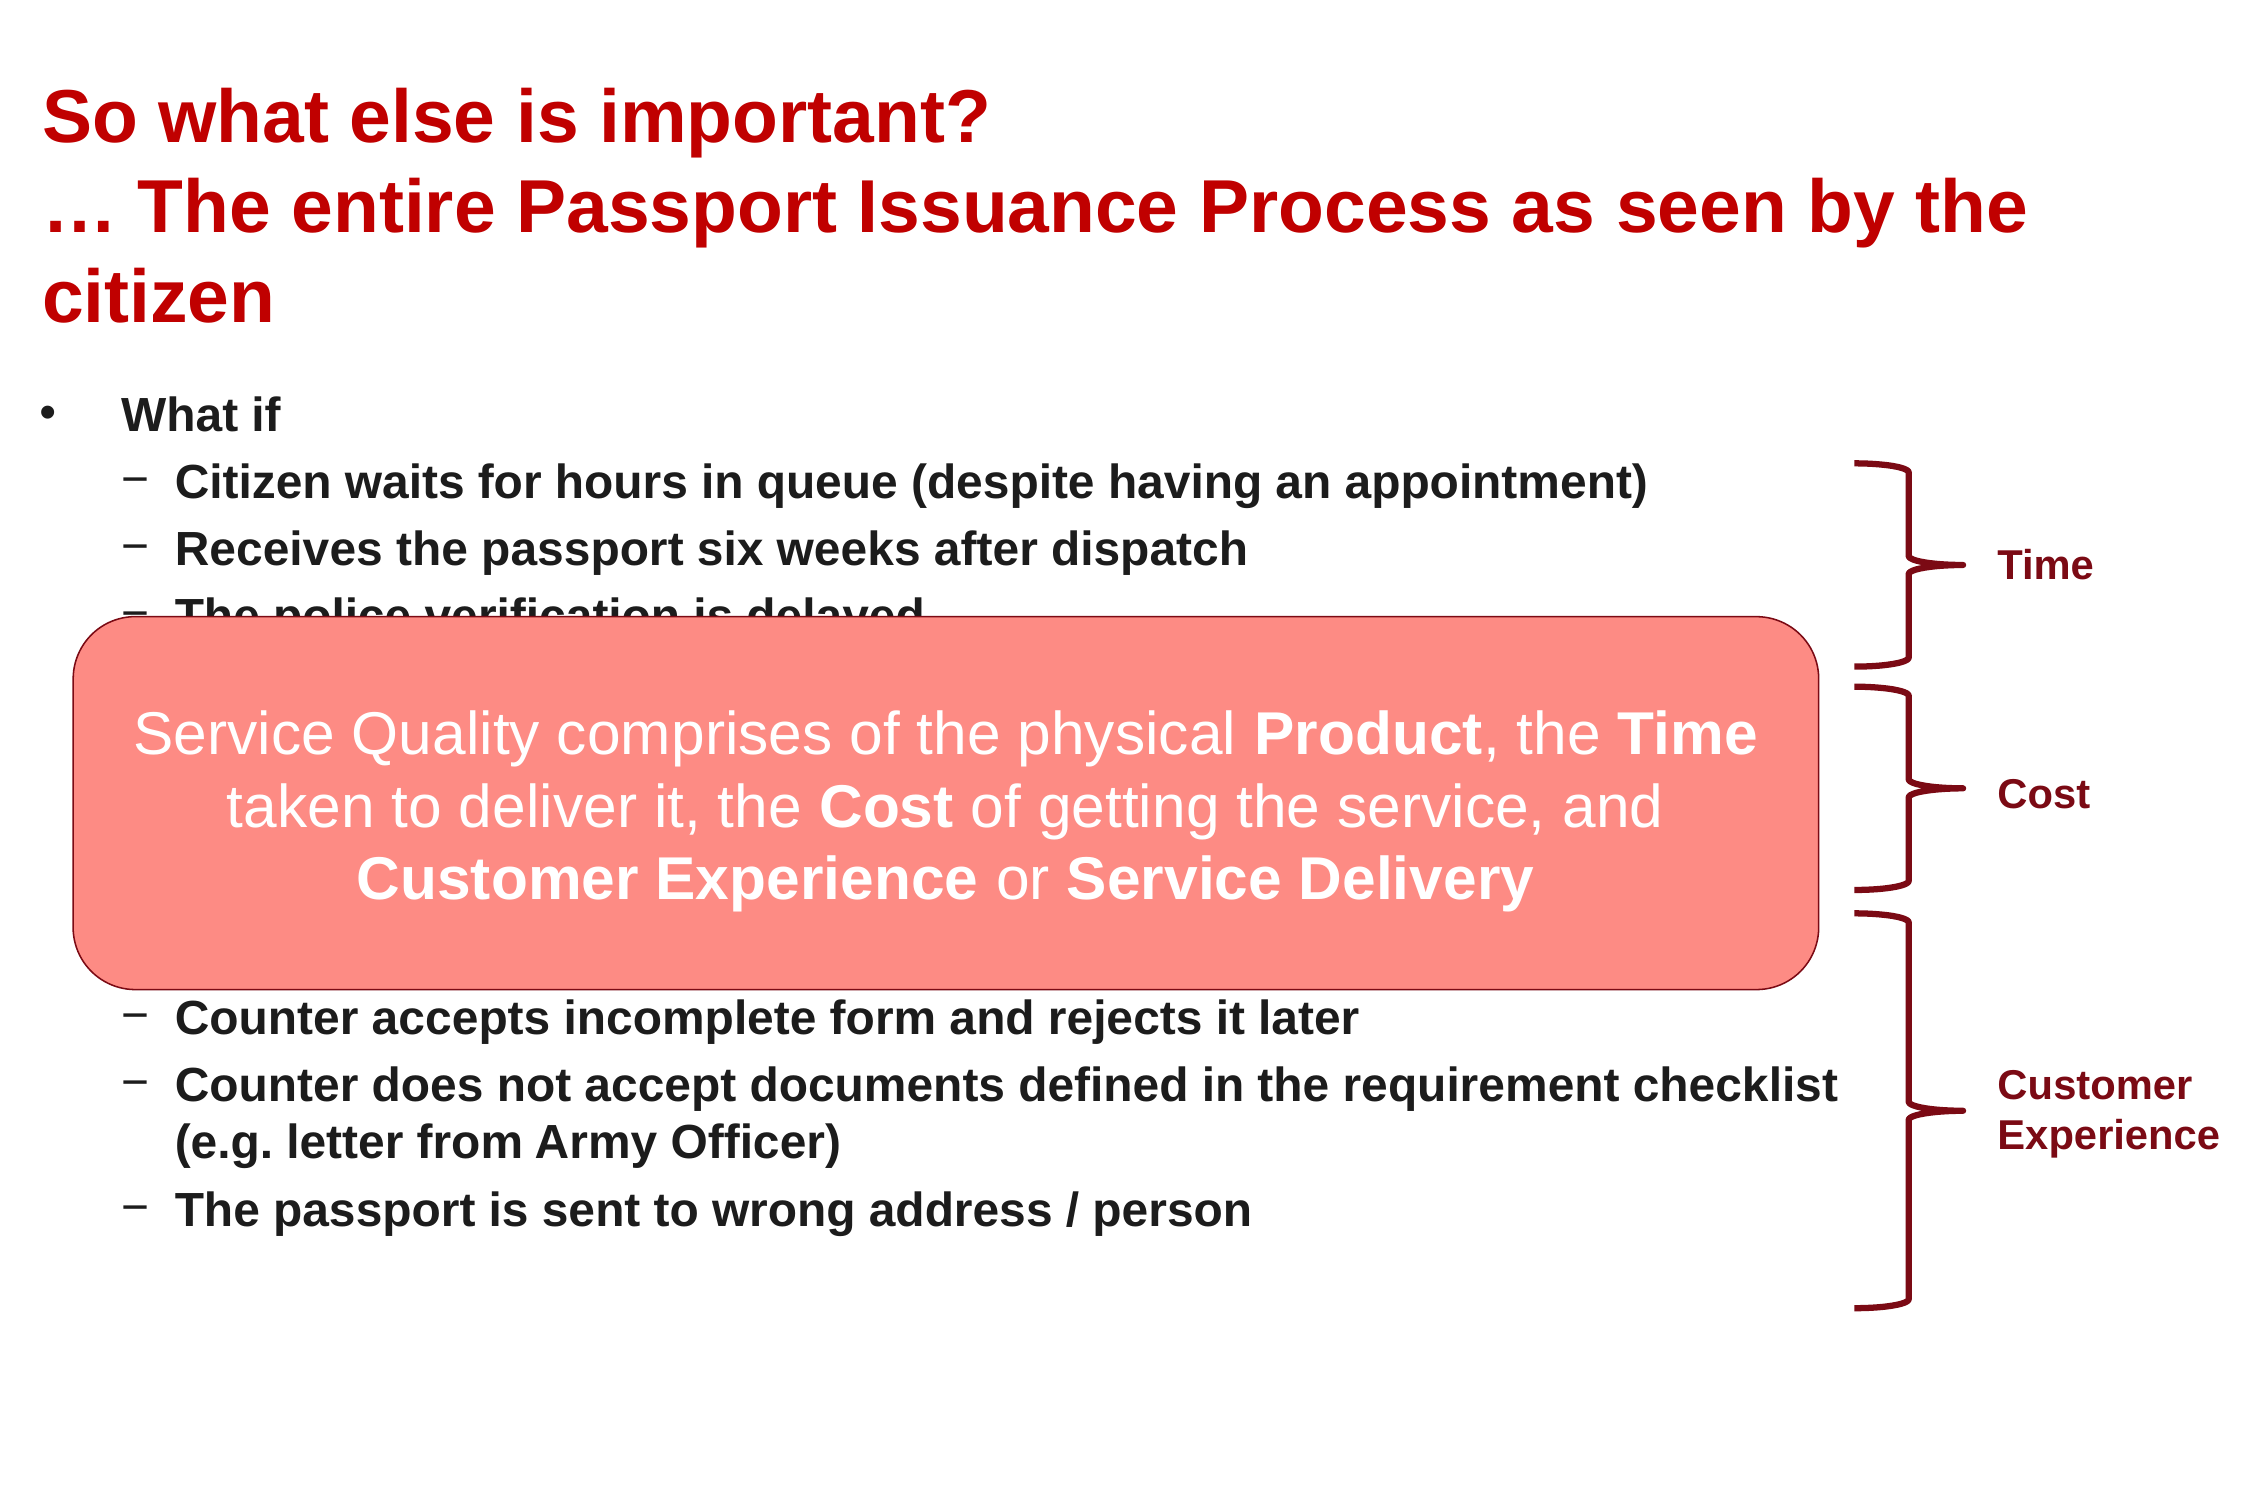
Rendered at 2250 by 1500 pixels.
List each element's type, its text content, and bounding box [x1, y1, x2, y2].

text_box [1854, 913, 1964, 1309]
text_box Customer Experience [1986, 1032, 2246, 1184]
text_box Time [1986, 525, 2212, 600]
list What if Citizen waits for hours in queue (despite having an appointment) Receives the passport six weeks after dispatch The police verification is delayed Citizen has to come multiple times to log in application Citizen needs to use an agent to get hassle-free service Citizen is asked to pay extra money to get it processed fast Citizen faces rude behavior by the Security guards / counter staff Citizen does not get correct information from helpline/inquiry counter Counter accepts incomplete form and rejects it later Counter does not accept documents defined in the requirement checklist (e.g. letter from Army Officer) The passport is sent to wrong address / person [39, 383, 1887, 1332]
text_box [1854, 686, 1964, 890]
text_box Service Quality comprises of the physical Product, the Time taken to deliver it, the Cost of getting the service, and Customer Experience or Service Delivery [73, 616, 1819, 990]
text_box [1854, 463, 1964, 667]
title So what else is important? … The entire Passport Issuance Process as seen by the citizen [41, 67, 2209, 234]
text_box Cost [1986, 754, 2212, 829]
